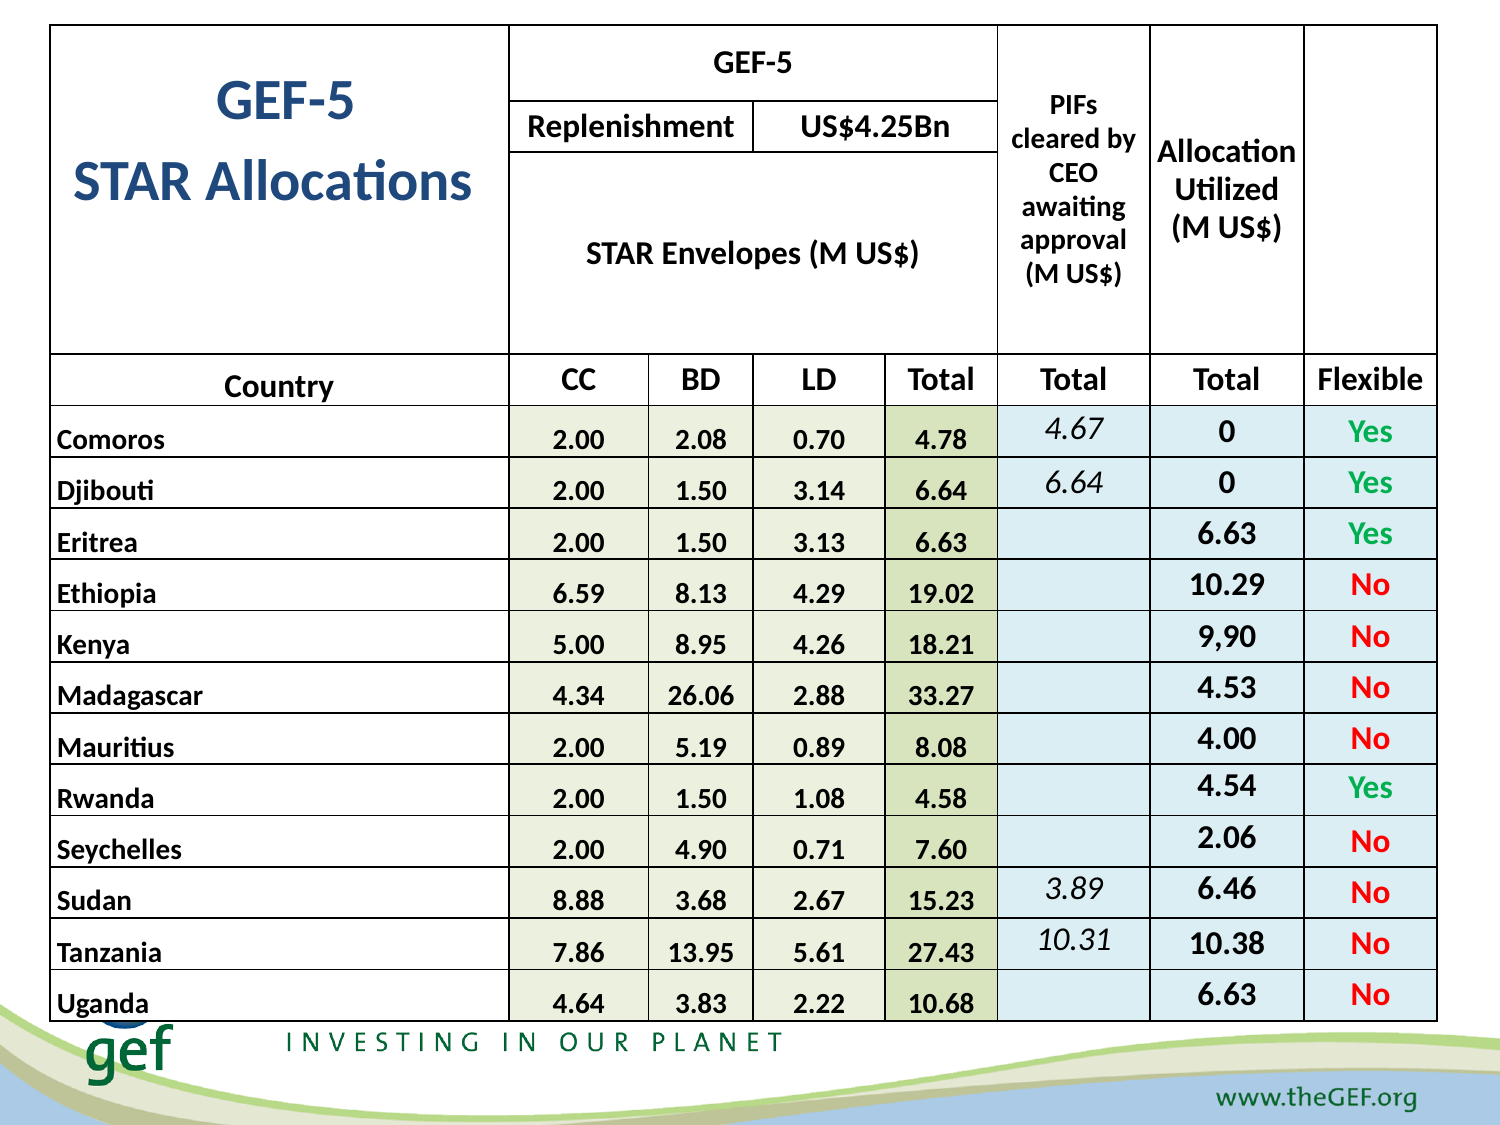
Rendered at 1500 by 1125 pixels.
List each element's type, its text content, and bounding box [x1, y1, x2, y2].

table_cell Flexible [1305, 355, 1436, 405]
table_cell Comoros [51, 406, 508, 456]
table_cell LD [754, 355, 884, 405]
table_cell No [1305, 560, 1436, 610]
table_cell 6.63 [1151, 970, 1303, 1020]
table_cell 4.26 [754, 611, 884, 661]
table_cell Madagascar [51, 663, 508, 712]
table_cell 4.34 [510, 663, 648, 712]
table_cell Seychelles [51, 816, 508, 866]
table_cell 2.00 [510, 714, 648, 763]
table_cell Djibouti [51, 458, 508, 507]
table_cell Eritrea [51, 509, 508, 558]
table_cell 2.08 [649, 406, 752, 456]
table_cell 2.00 [510, 458, 648, 507]
table_cell 2.00 [510, 765, 648, 815]
table_cell 0.71 [754, 816, 884, 866]
table_cell [998, 509, 1149, 558]
table_header [51, 188, 508, 353]
table_cell 5.61 [754, 919, 884, 969]
table_cell No [1305, 663, 1436, 712]
table_cell [998, 970, 1149, 1020]
table_cell 10.31 [998, 919, 1149, 969]
table_header PIFs cleared by CEO awaiting approval (M US$) [998, 26, 1149, 353]
table_cell 8.95 [649, 611, 752, 661]
table_cell 4.78 [886, 406, 997, 456]
table_cell 1.50 [649, 458, 752, 507]
table_cell [998, 611, 1149, 661]
table_cell Replenishment [575, 102, 752, 151]
table_cell 3.83 [649, 970, 752, 1020]
table_cell Yes [1305, 458, 1436, 507]
table_cell No [1305, 970, 1436, 1020]
table_cell [998, 714, 1149, 763]
table_cell 19.02 [886, 560, 997, 610]
table_cell No [1305, 919, 1436, 969]
table_cell Mauritius [51, 714, 508, 763]
table_cell Kenya [51, 611, 508, 661]
table_cell Tanzania [51, 919, 508, 969]
table_cell Yes [1305, 765, 1436, 815]
table_cell 4.58 [886, 765, 997, 815]
table_cell Rwanda [51, 765, 508, 815]
table_cell 2.00 [510, 509, 648, 558]
table_cell 5.00 [510, 611, 648, 661]
table_cell Country [51, 355, 508, 405]
table_cell 27.43 [886, 919, 997, 969]
table_cell 3.68 [649, 868, 752, 917]
table_cell 4.53 [1151, 663, 1303, 712]
table_cell 2.06 [1151, 816, 1303, 866]
table_cell 2.67 [754, 868, 884, 917]
table_cell 3.89 [998, 868, 1149, 917]
table_cell 6.64 [886, 458, 997, 507]
table_cell No [1305, 868, 1436, 917]
table_cell No [1305, 714, 1436, 763]
table_cell 1.50 [649, 509, 752, 558]
table_cell 9,90 [1151, 611, 1303, 661]
table_cell Yes [1305, 509, 1436, 558]
table_cell 0.70 [754, 406, 884, 456]
table_cell 4.64 [510, 970, 648, 1020]
table_header [51, 26, 508, 74]
table_cell [998, 663, 1149, 712]
table_cell 6.64 [998, 458, 1149, 507]
table_cell 4.90 [649, 816, 752, 866]
table_cell 2.22 [754, 970, 884, 1020]
table_cell 33.27 [886, 663, 997, 712]
table_cell STAR Envelopes (M US$) [510, 153, 997, 353]
table_cell Uganda [51, 970, 508, 1020]
table_cell CC [510, 355, 648, 405]
table_cell 4.67 [998, 406, 1149, 456]
table_cell 4.54 [1151, 765, 1303, 815]
table_cell 6.46 [1151, 868, 1303, 917]
table_cell Total [998, 355, 1149, 405]
table_cell 26.06 [649, 663, 752, 712]
table_cell 6.63 [886, 509, 997, 558]
table_cell 13.95 [649, 919, 752, 969]
table_cell 8.08 [886, 714, 997, 763]
table_cell 2.00 [510, 816, 648, 866]
table_cell 3.14 [754, 458, 884, 507]
table_cell 10.29 [1151, 560, 1303, 610]
table_cell No [1305, 816, 1436, 866]
title GEF-5 STAR Allocations [0, 74, 575, 188]
table_cell 0.89 [754, 714, 884, 763]
table_cell Ethiopia [51, 560, 508, 610]
table_cell 1.50 [649, 765, 752, 815]
table_cell 4.00 [1151, 714, 1303, 763]
table_cell US$4.25Bn [754, 102, 997, 151]
table_cell Total [886, 355, 997, 405]
table_cell Sudan [51, 868, 508, 917]
table_cell 10.68 [886, 970, 997, 1020]
table_cell [998, 816, 1149, 866]
table_cell 8.88 [510, 868, 648, 917]
table_header Allocation Utilized (M US$) [1151, 26, 1303, 353]
table_cell Yes [1305, 406, 1436, 456]
table_cell 10.38 [1151, 919, 1303, 969]
table_cell 0 [1151, 458, 1303, 507]
table_cell [998, 560, 1149, 610]
table_cell 7.60 [886, 816, 997, 866]
table_cell 7.86 [510, 919, 648, 969]
table_cell 0 [1151, 406, 1303, 456]
table_cell 1.08 [754, 765, 884, 815]
table_cell 6.63 [1151, 509, 1303, 558]
table_cell BD [649, 355, 752, 405]
table_cell [998, 765, 1149, 815]
table_cell 6.59 [510, 560, 648, 610]
table_cell 2.88 [754, 663, 884, 712]
table_cell 2.00 [510, 406, 648, 456]
table_header GEF-5 [510, 26, 997, 100]
table_cell 4.29 [754, 560, 884, 610]
table_cell 18.21 [886, 611, 997, 661]
table_cell No [1305, 611, 1436, 661]
table_cell 3.13 [754, 509, 884, 558]
picture [0, 920, 1500, 1125]
table_cell 8.13 [649, 560, 752, 610]
table_header [1305, 26, 1436, 353]
table_cell Total [1151, 355, 1303, 405]
table_cell 5.19 [649, 714, 752, 763]
table_cell 15.23 [886, 868, 997, 917]
